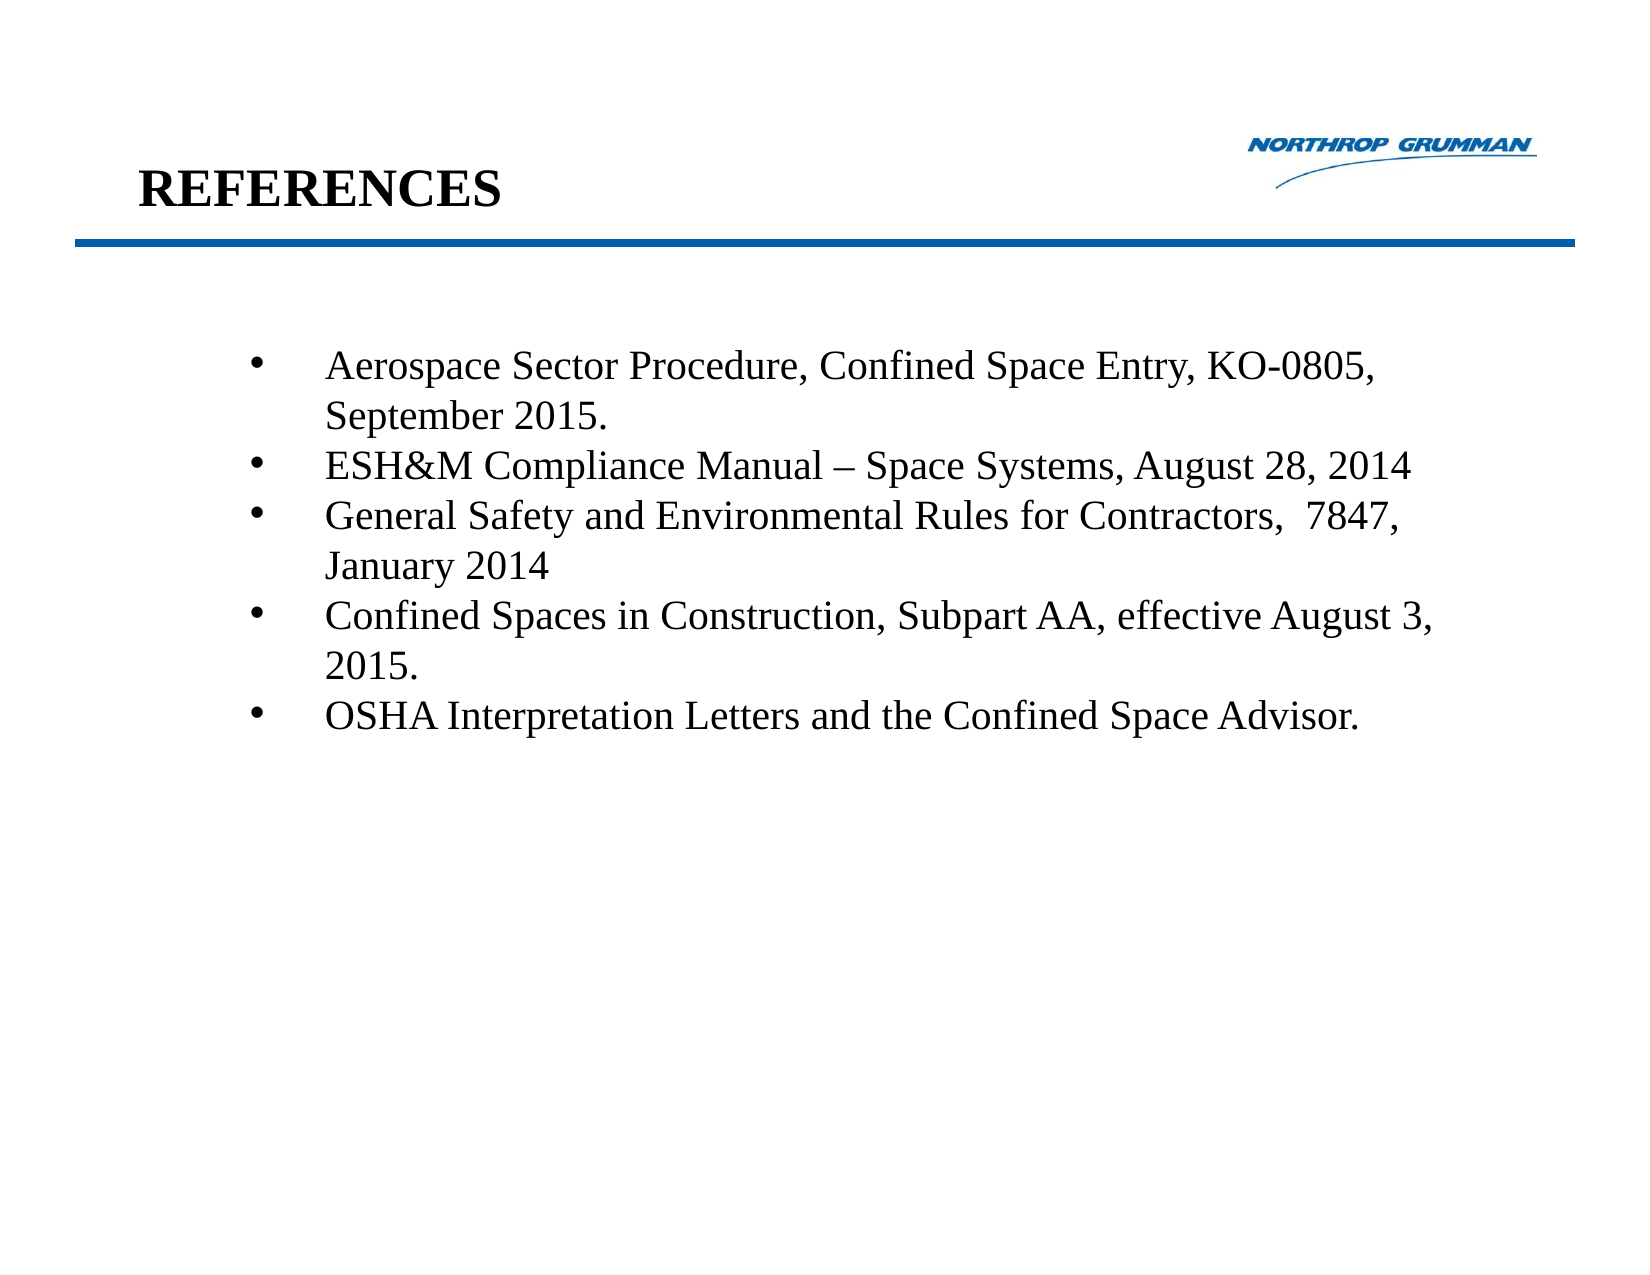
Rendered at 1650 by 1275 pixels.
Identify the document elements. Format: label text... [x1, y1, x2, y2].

title REFERENCES [138, 152, 1512, 218]
list Aerospace Sector Procedure, Confined Space Entry, KO-0805, September 2015. ESH&M Compliance Manual – Space Systems, August 28, 2014 General Safety and Environmental Rules for Contractors, 7847, January 2014 Confined Spaces in Construction, Subpart AA, effective August 3, 2015. OSHA Interpretation Letters and the Confined Space Advisor. [174, 337, 1482, 807]
picture [1247, 136, 1537, 189]
